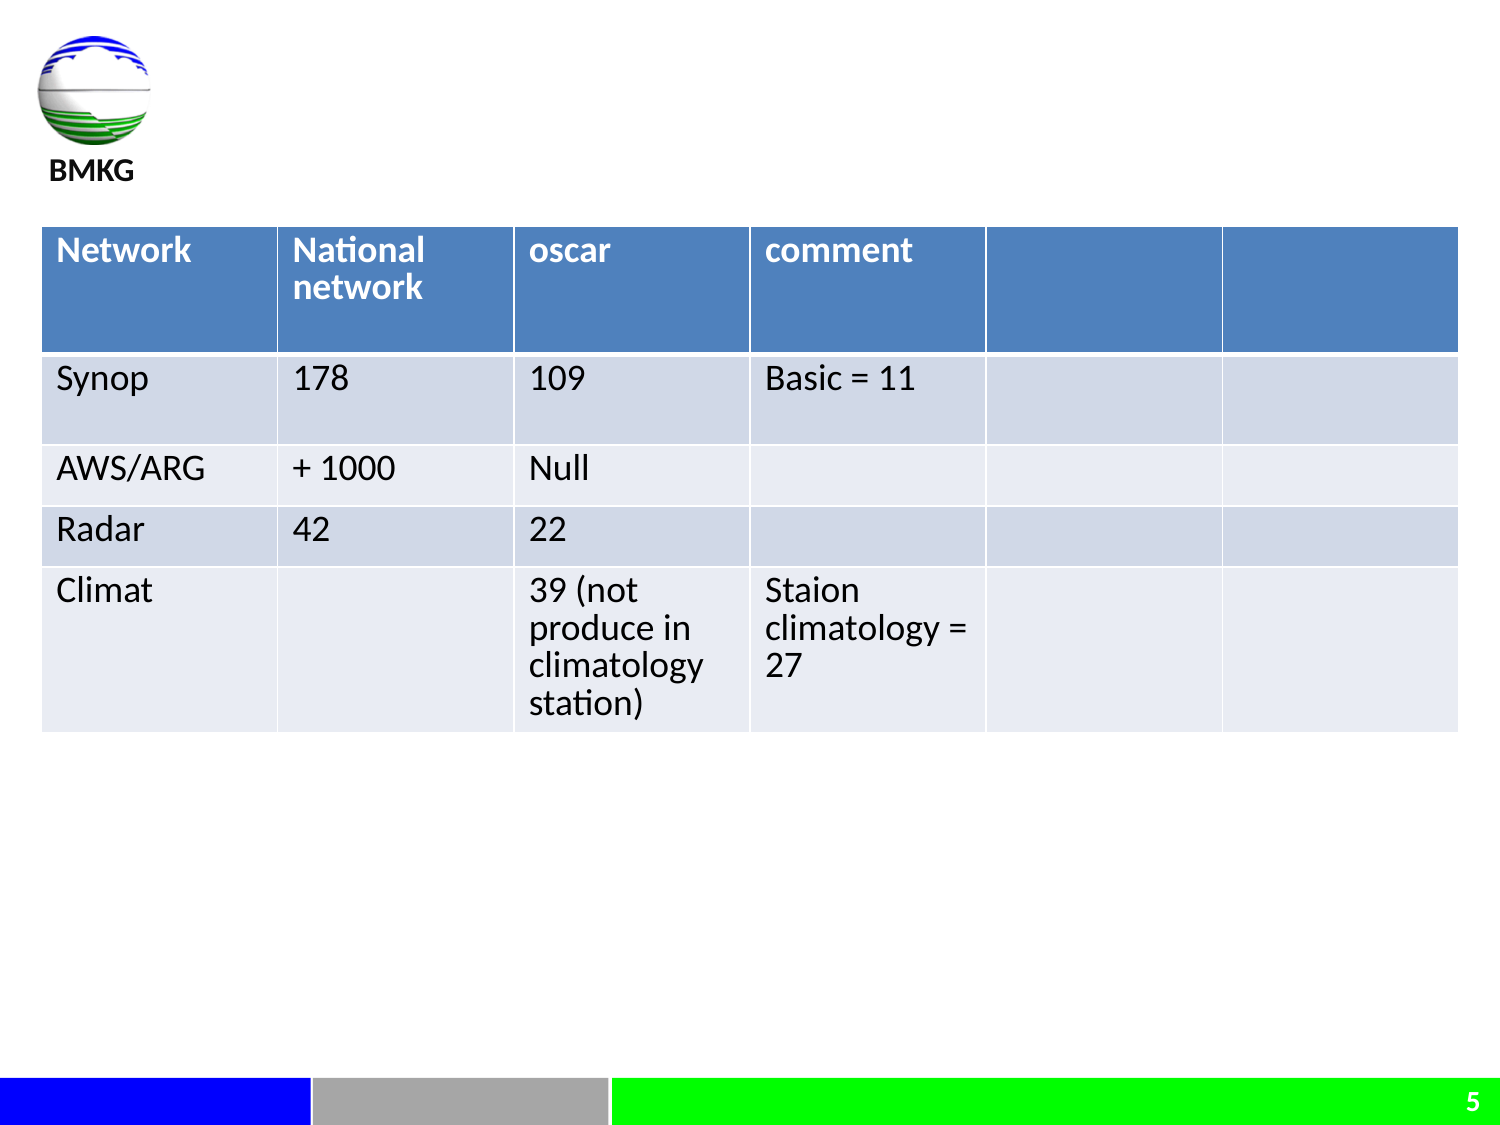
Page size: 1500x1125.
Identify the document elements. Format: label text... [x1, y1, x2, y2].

table_header comment [751, 227, 985, 352]
table_cell [987, 357, 1222, 444]
table_cell 178 [278, 357, 513, 444]
table_cell + 1000 [278, 446, 513, 505]
table_cell [987, 507, 1222, 566]
table_header Network [42, 227, 277, 352]
table_cell Basic = 11 [751, 357, 985, 444]
table_header [1223, 227, 1458, 352]
table_cell 22 [515, 507, 749, 566]
table_cell 42 [278, 507, 513, 566]
table_header oscar [515, 227, 749, 352]
table_cell [1223, 357, 1458, 444]
table_cell AWS/ARG [42, 446, 277, 505]
table_cell [987, 446, 1222, 505]
table_cell [751, 507, 985, 566]
table_cell [1223, 446, 1458, 505]
table_cell Staion climatology = 27 [751, 568, 985, 732]
table_cell [1223, 507, 1458, 566]
table_cell [987, 568, 1222, 732]
table_cell Null [515, 446, 749, 505]
picture [37, 36, 151, 145]
table_cell [278, 568, 513, 732]
table_cell Climat [42, 568, 277, 732]
table_cell 39 (not produce in climatology station) [515, 568, 749, 732]
table_header [987, 227, 1222, 352]
table_cell 109 [515, 357, 749, 444]
table_cell [1223, 568, 1458, 732]
table_cell Radar [42, 507, 277, 566]
table_header National network [278, 227, 513, 352]
table_cell [751, 446, 985, 505]
table_cell Synop [42, 357, 277, 444]
